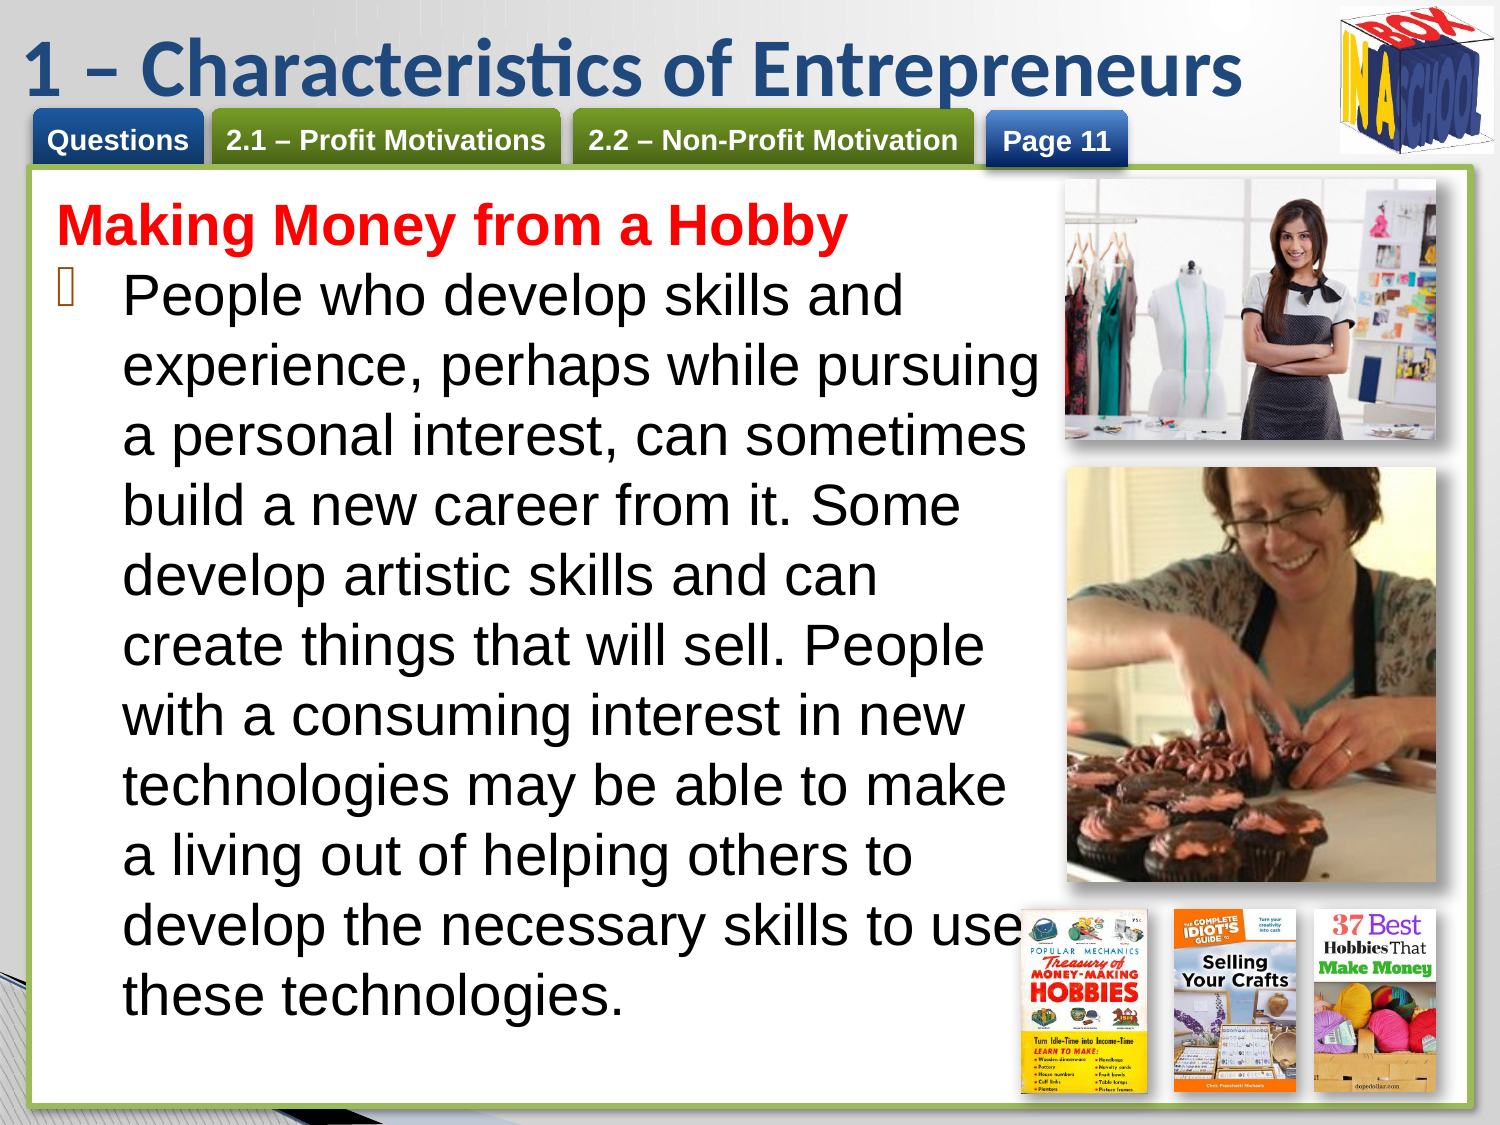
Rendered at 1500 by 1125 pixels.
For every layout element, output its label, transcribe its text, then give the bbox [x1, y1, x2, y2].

title 1 – Characteristics of Entrepreneurs [5, 11, 1270, 114]
picture [1021, 909, 1148, 1094]
picture [1065, 179, 1437, 440]
picture [1173, 909, 1297, 1093]
picture [1066, 467, 1437, 882]
text_box Page 11 [986, 109, 1128, 167]
picture [1340, 6, 1495, 154]
picture [281, 1114, 303, 1125]
picture [1314, 909, 1437, 1093]
text_box Making Money from a Hobby People who develop skills and experience, perhaps while pursuing a personal interest, can sometimes build a new career from it. Some develop artistic skills and can create things that will sell. People with a consuming interest in new technologies may be able to make a living out of helping others to develop the necessary skills to use these technologies. [41, 179, 1058, 1035]
